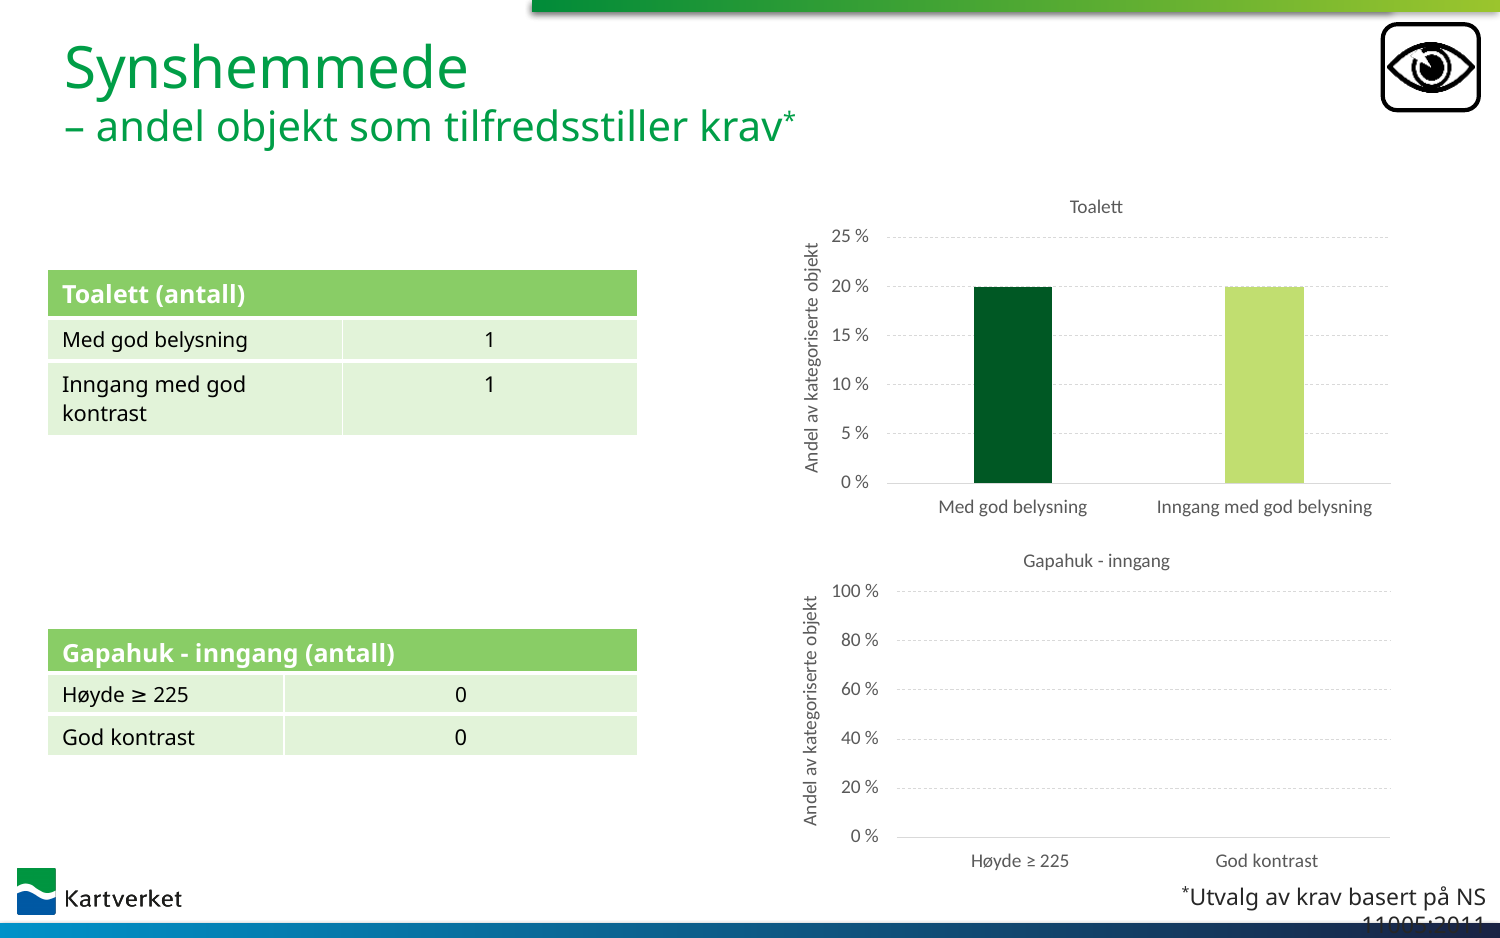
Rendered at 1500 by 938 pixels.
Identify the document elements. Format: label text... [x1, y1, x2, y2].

table_cell 1 [343, 320, 637, 359]
text_box *Utvalg av krav basert på NS 11005:2011 [1068, 873, 1500, 938]
table_cell 0 [285, 675, 637, 712]
table_header Gapahuk - inngang (antall) [48, 629, 637, 671]
table_cell Høyde ≥ 225 [48, 675, 283, 712]
text_box Synshemmede – andel objekt som tilfredsstiller krav* [49, 24, 1431, 158]
picture [791, 541, 1402, 880]
picture [791, 187, 1402, 526]
table_header Toalett (antall) [48, 270, 637, 316]
table_cell 1 [343, 363, 637, 435]
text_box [1382, 24, 1480, 111]
table_cell God kontrast [48, 716, 283, 755]
table_cell 0 [285, 716, 637, 755]
table_cell Inngang med god kontrast [48, 363, 342, 435]
table_cell Med god belysning [48, 320, 342, 359]
